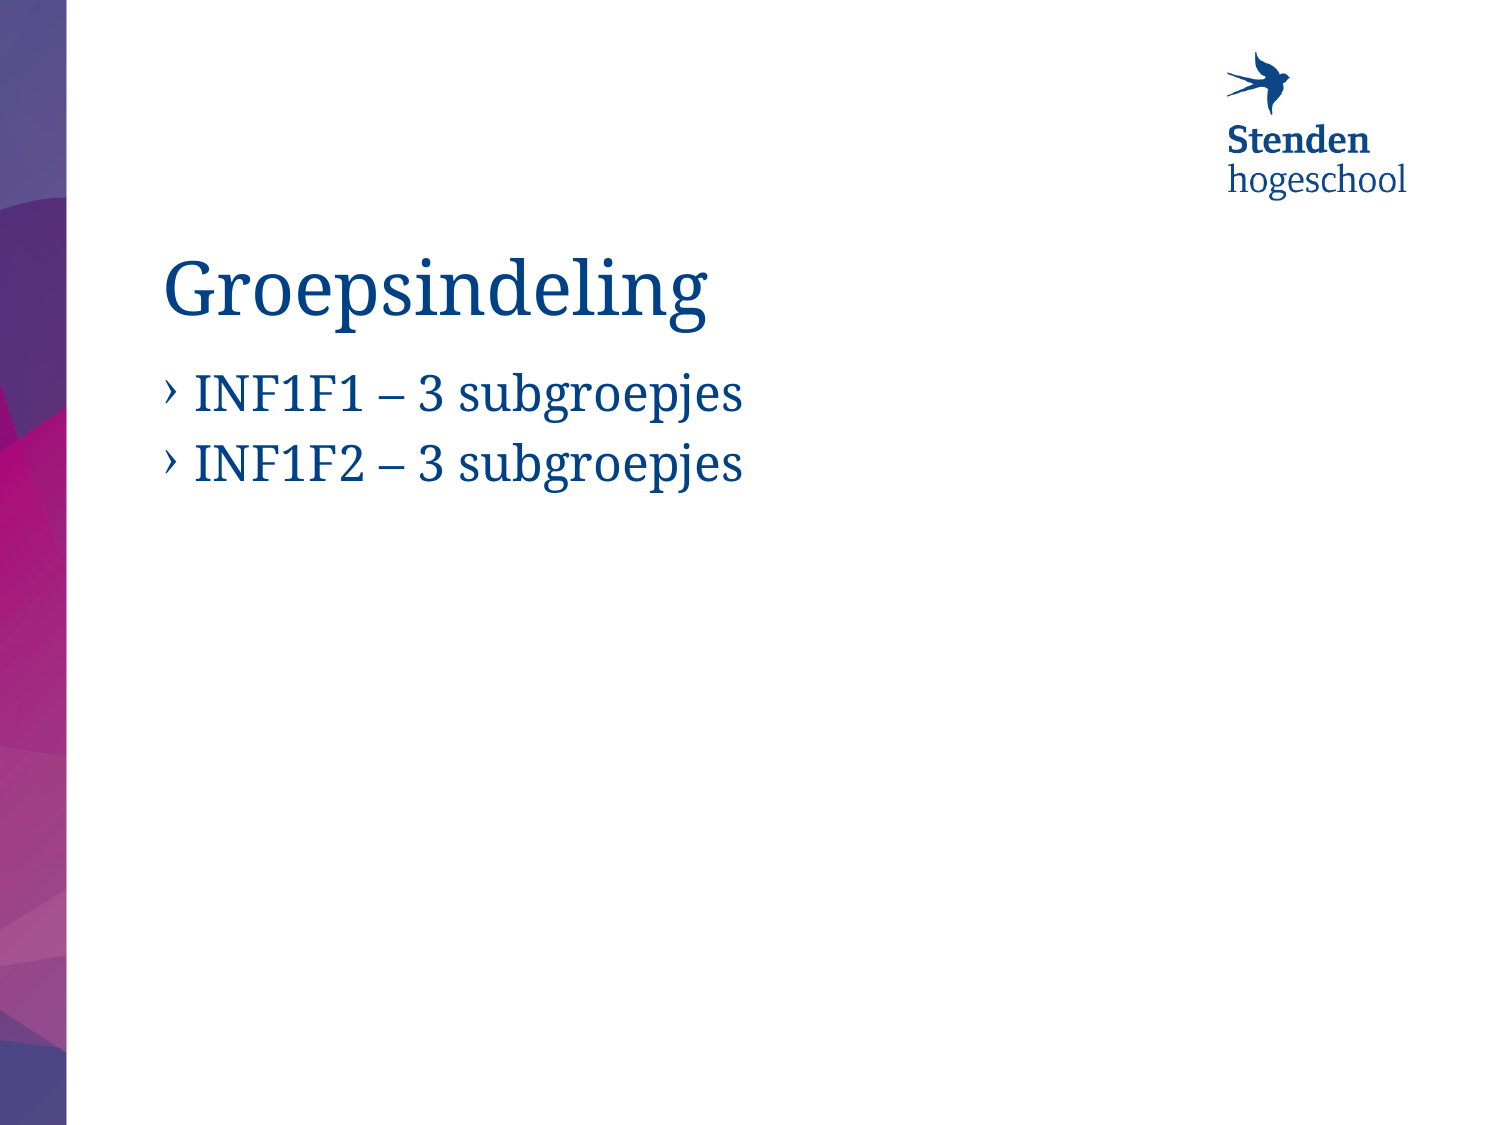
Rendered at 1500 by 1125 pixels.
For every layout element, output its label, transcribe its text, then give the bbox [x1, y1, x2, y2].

title Groepsindeling [162, 240, 1451, 349]
picture [0, 0, 1500, 1125]
list INF1F1 – 3 subgroepjes INF1F2 – 3 subgroepjes [162, 361, 1451, 1000]
